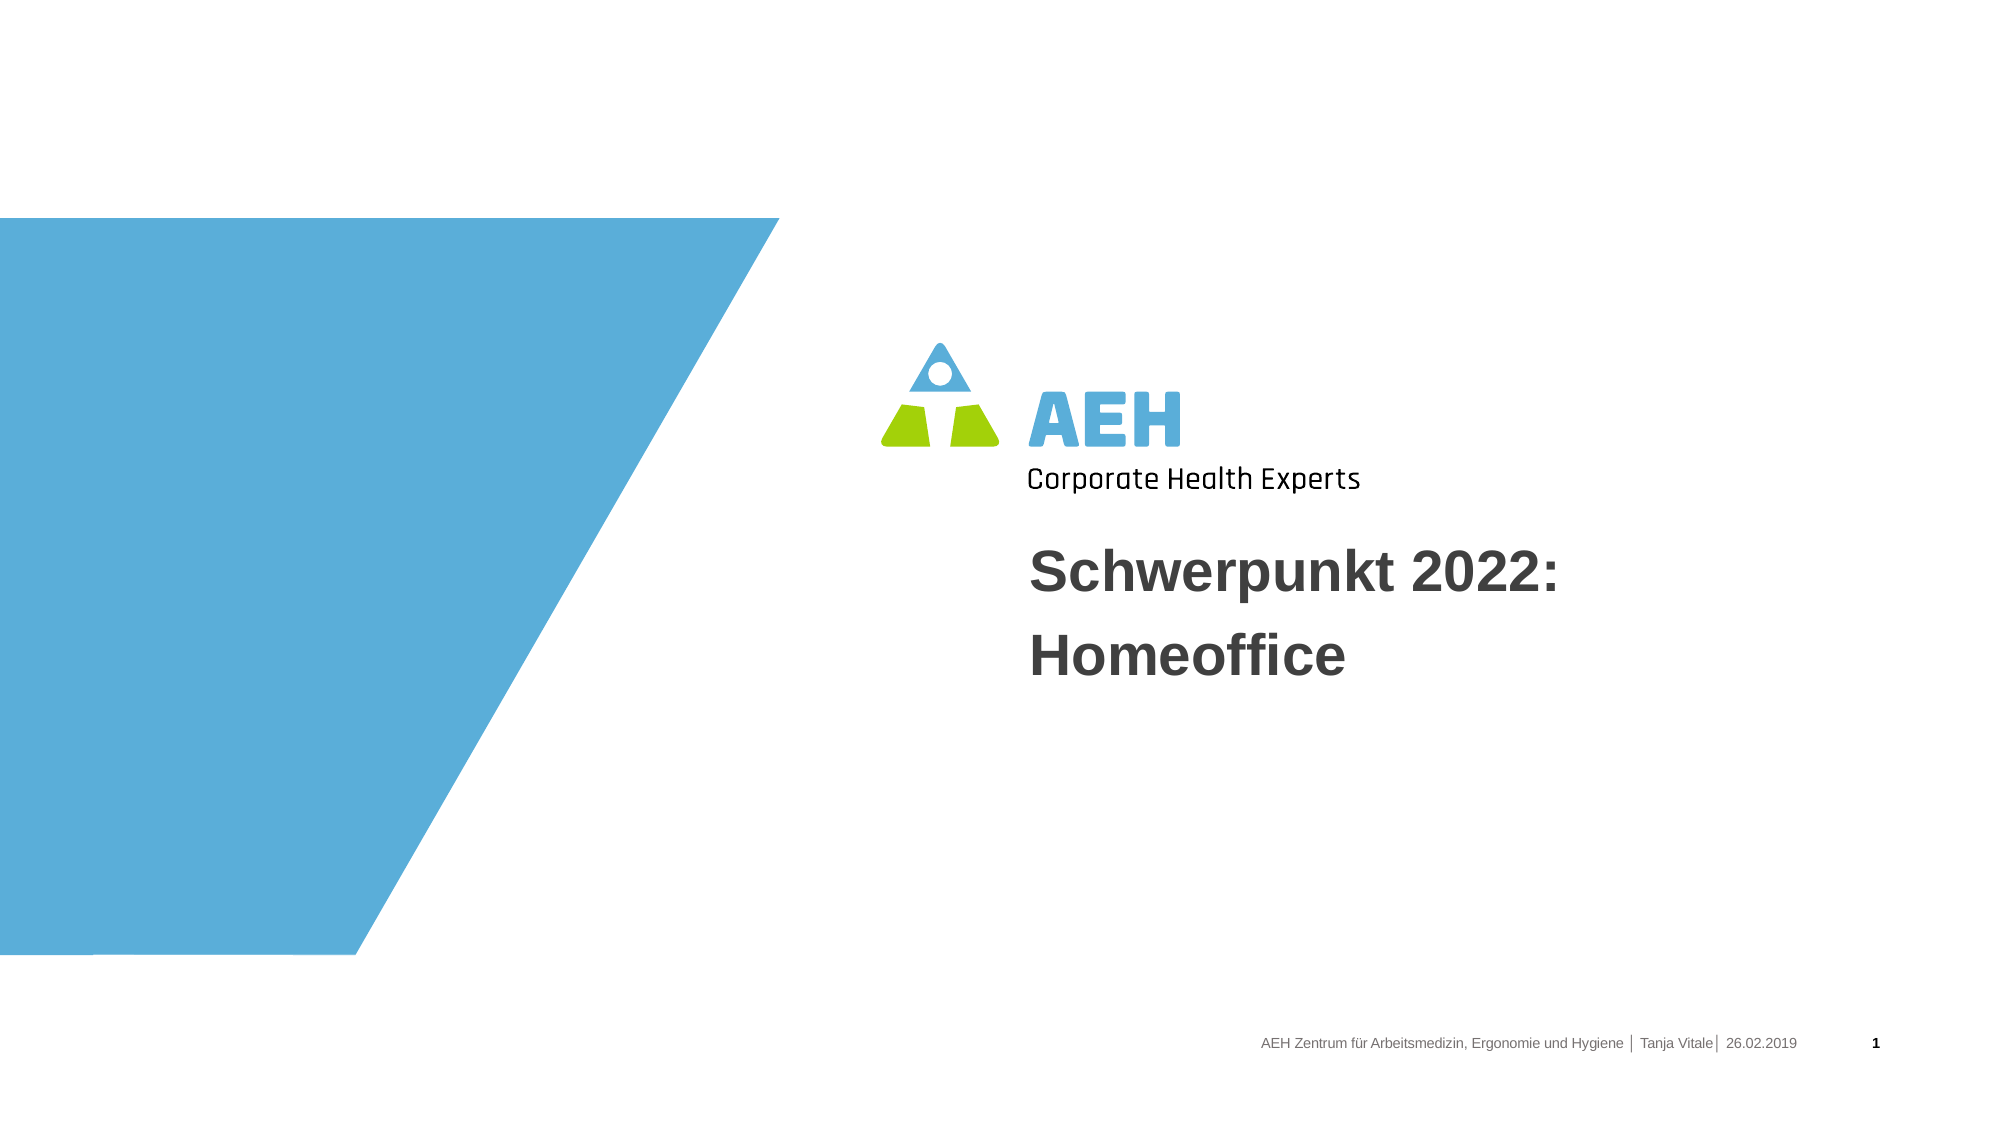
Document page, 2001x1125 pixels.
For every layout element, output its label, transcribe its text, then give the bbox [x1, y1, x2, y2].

list Schwerpunkt 2022: Homeoffice [1029, 540, 1888, 825]
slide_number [1142, 1026, 1812, 1062]
